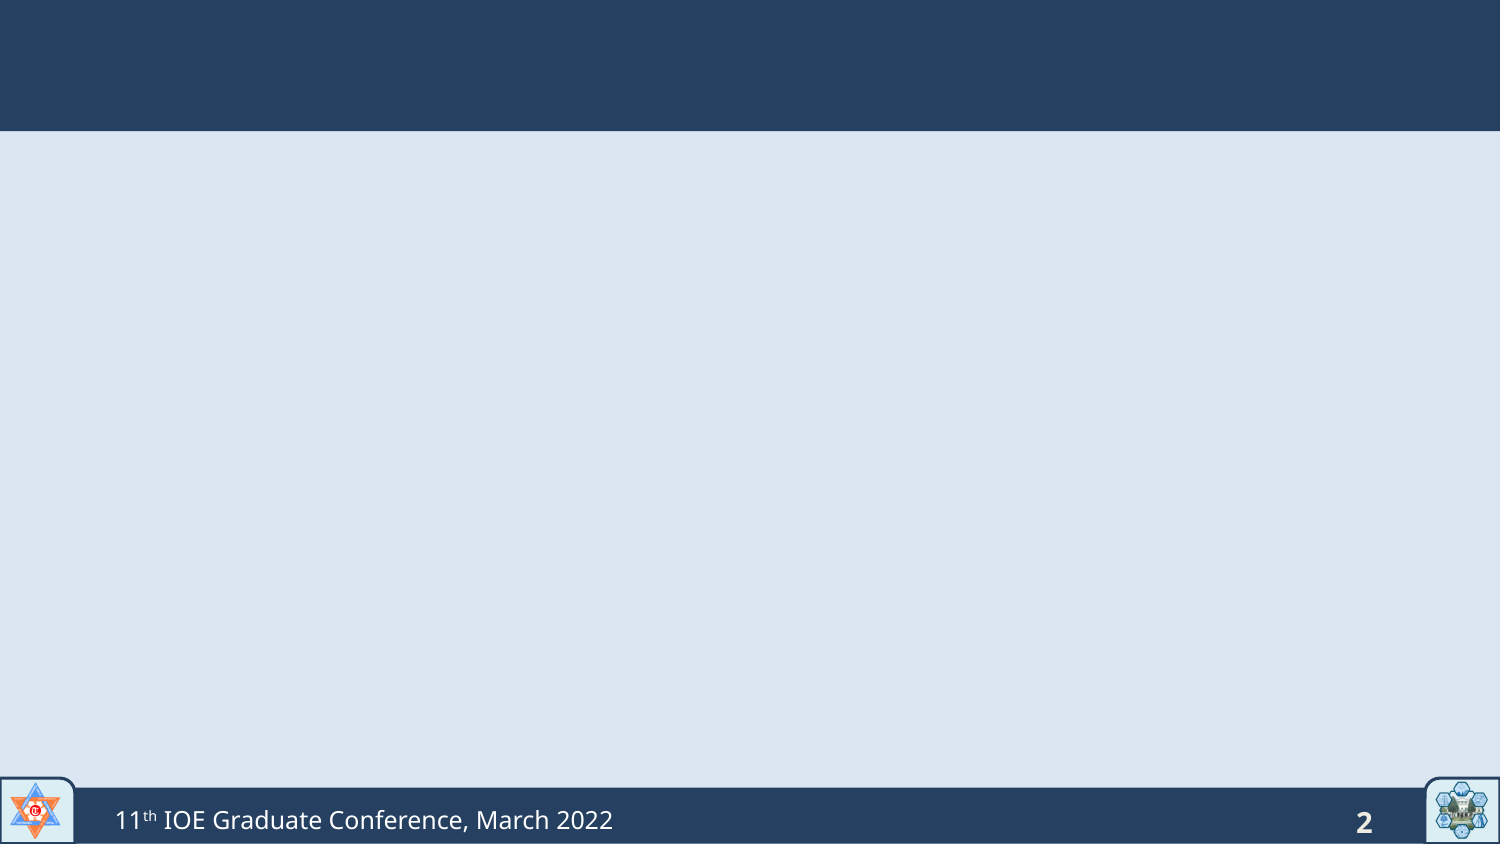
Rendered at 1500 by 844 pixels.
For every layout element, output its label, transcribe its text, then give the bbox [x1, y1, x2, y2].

slide_number 1 [1237, 796, 1388, 833]
picture [1435, 781, 1488, 839]
picture [9, 782, 61, 839]
